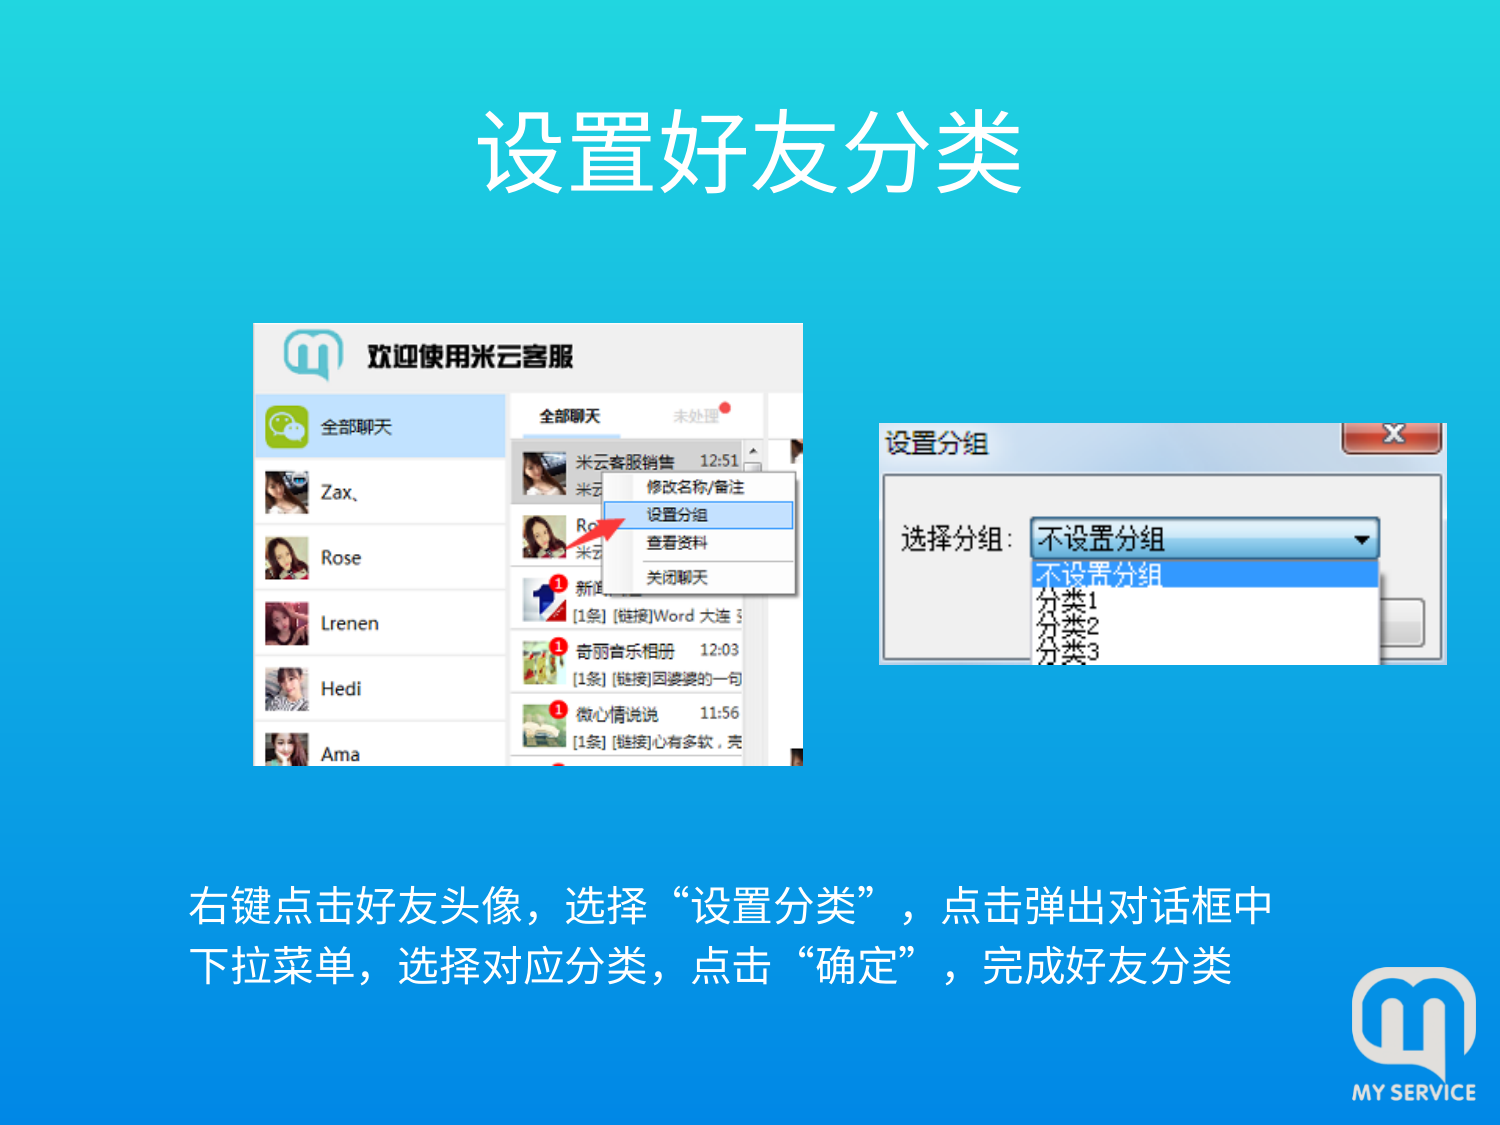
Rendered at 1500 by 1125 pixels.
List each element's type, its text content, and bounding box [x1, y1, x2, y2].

text_box 右键点击好友头像，选择“设置分类”，点击弹出对话框中下拉菜单，选择对应分类，点击“确定”，完成好友分类 [174, 862, 1329, 997]
title 设置好友分类 [75, 45, 1425, 233]
picture [1352, 967, 1476, 1107]
picture [0, 322, 1500, 765]
